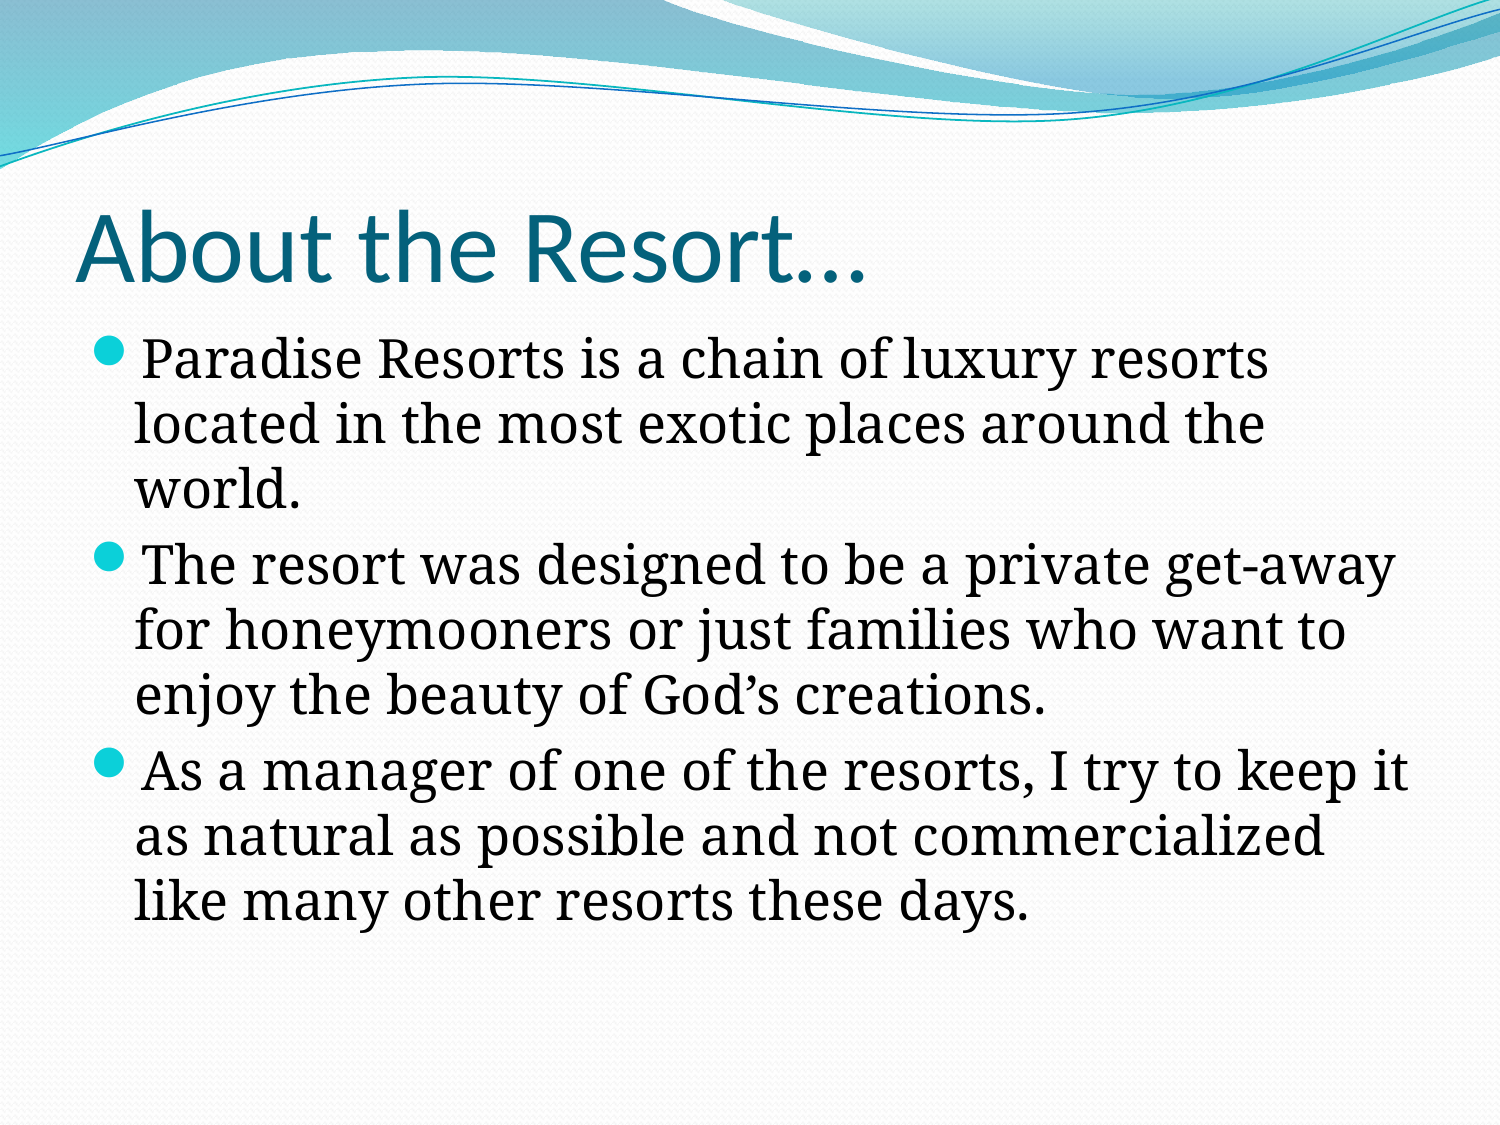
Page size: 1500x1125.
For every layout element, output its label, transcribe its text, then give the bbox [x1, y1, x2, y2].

list Paradise Resorts is a chain of luxury resorts located in the most exotic places around the world. The resort was designed to be a private get-away for honeymooners or just families who want to enjoy the beauty of God’s creations. As a manager of one of the resorts, I try to keep it as natural as possible and not commercialized like many other resorts these days. [75, 317, 1425, 1038]
title About the Resort… [75, 115, 1425, 303]
